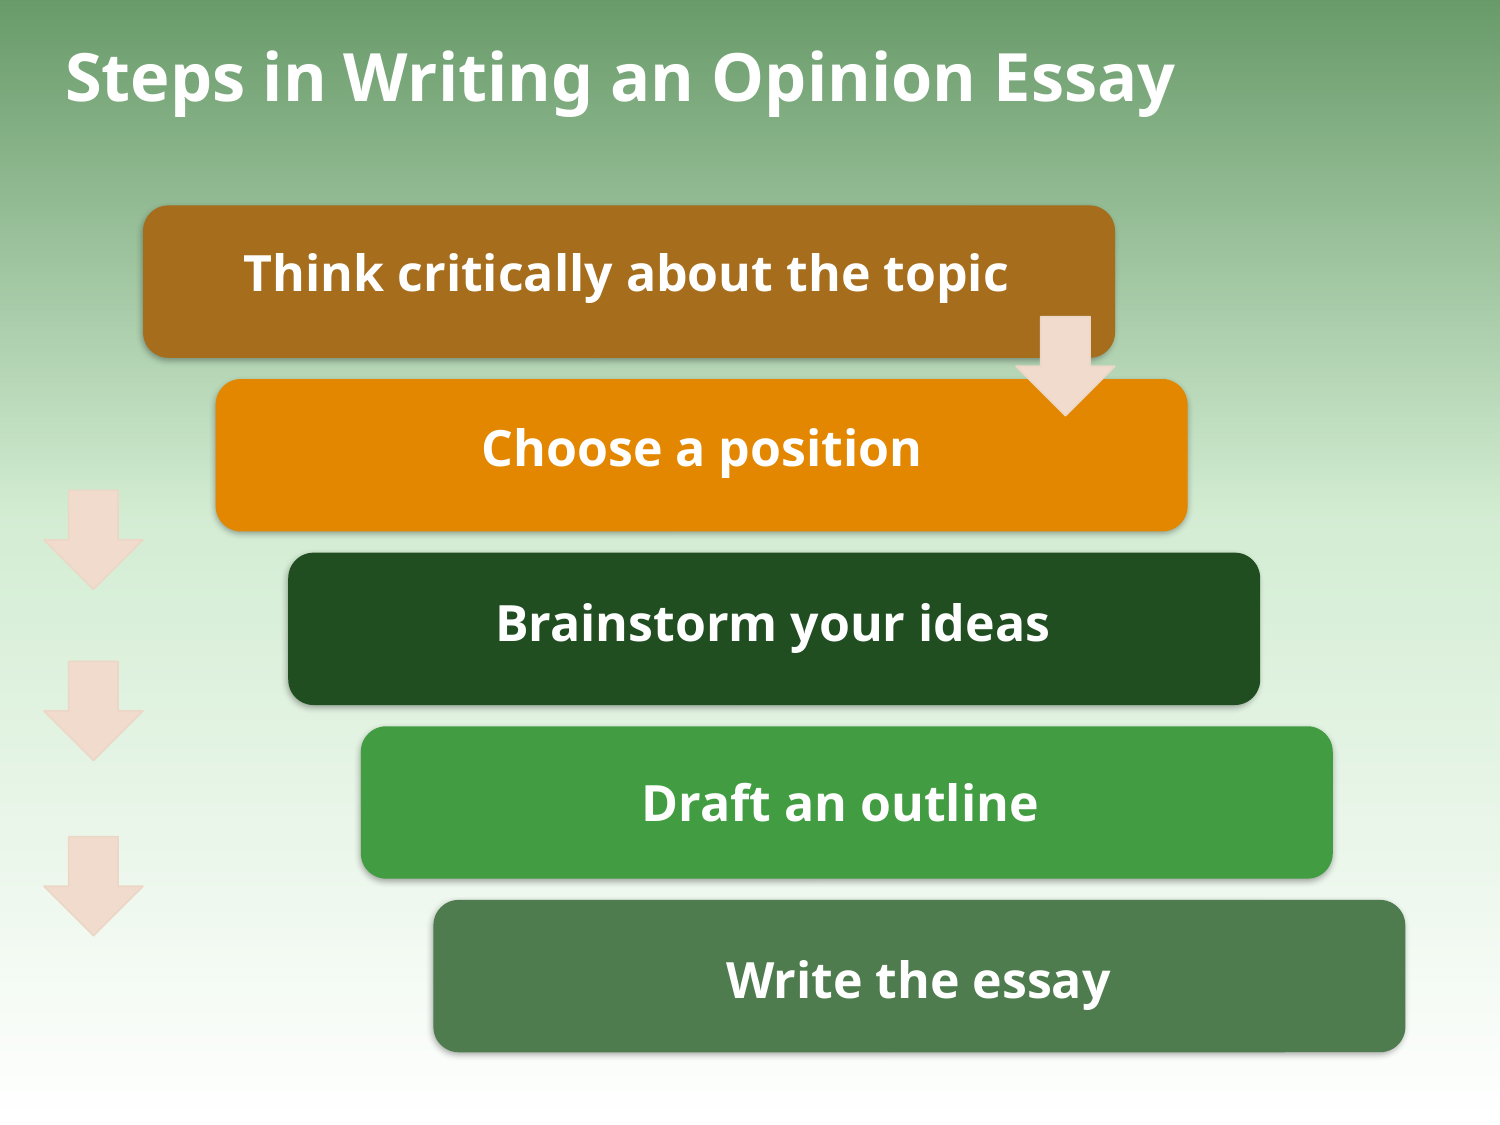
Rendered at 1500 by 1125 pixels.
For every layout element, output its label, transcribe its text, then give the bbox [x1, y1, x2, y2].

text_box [142, 205, 1406, 1053]
title Steps in Writing an Opinion Essay [49, 24, 1415, 126]
